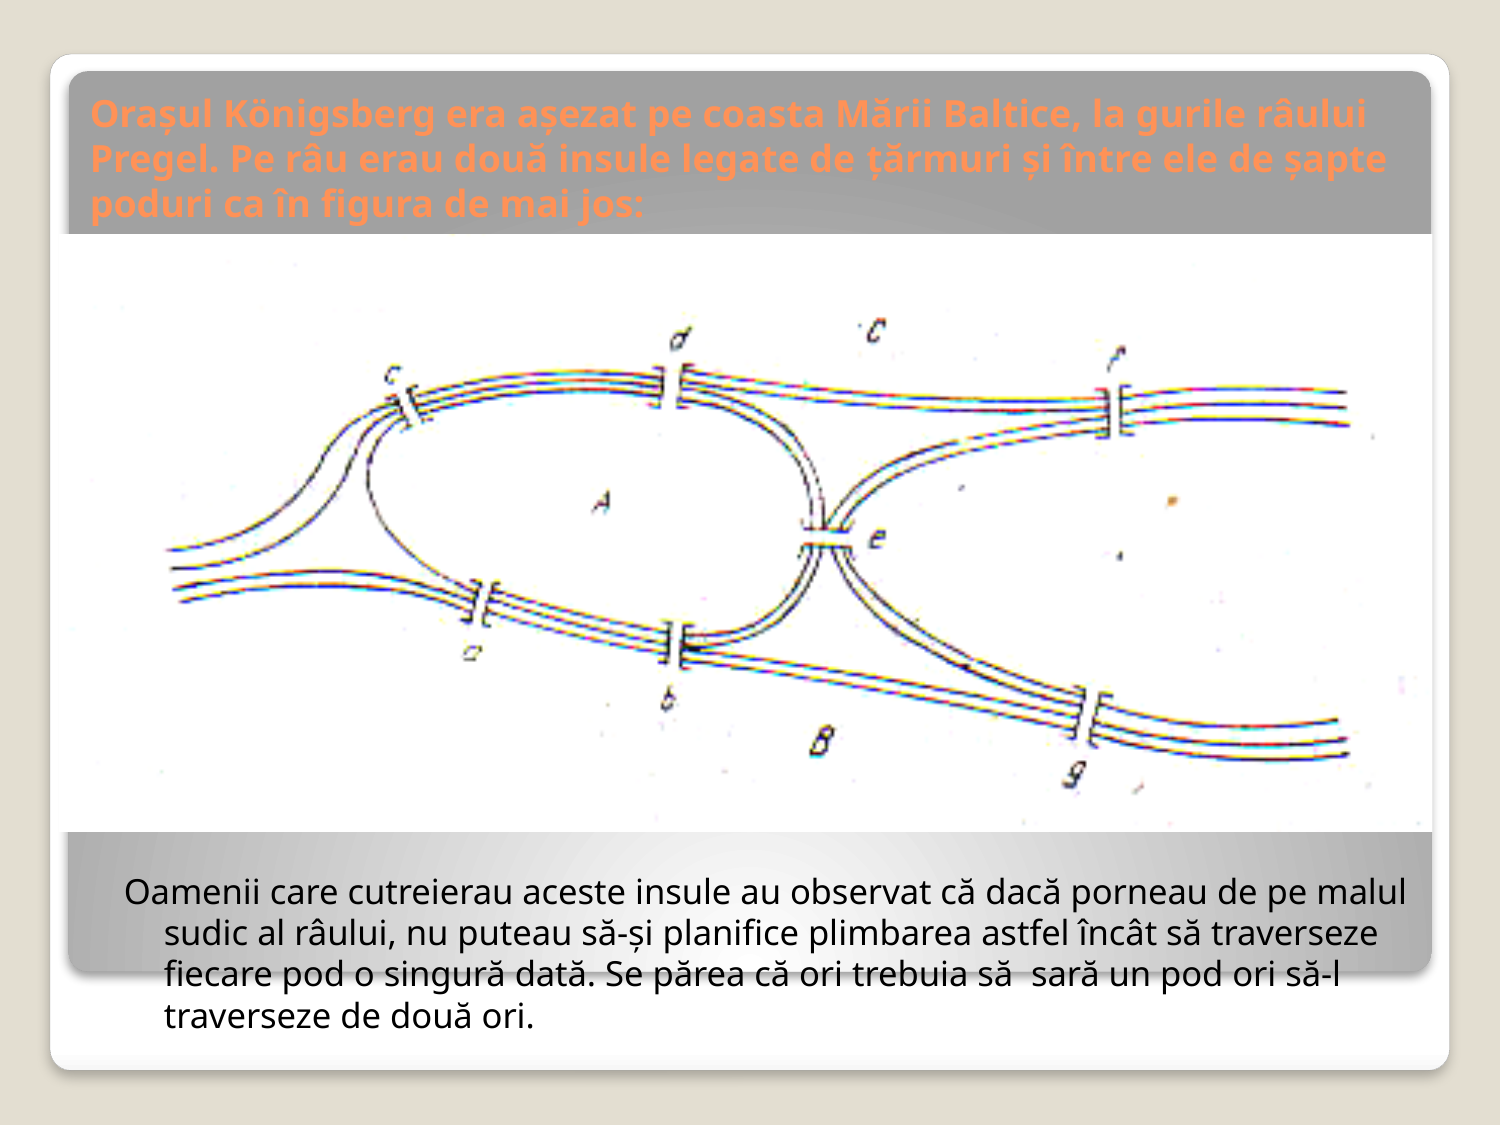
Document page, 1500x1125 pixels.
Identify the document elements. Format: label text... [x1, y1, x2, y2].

title Oraşul Königsberg era aşezat pe coasta Mării Baltice, la gurile râului Pregel. Pe râu erau două insule legate de ţărmuri şi între ele de şapte poduri ca în figura de mai jos: [75, 70, 1425, 233]
picture [58, 234, 1433, 833]
list Oamenii care cutreierau aceste insule au observat că dacă porneau de pe malul sudic al râului, nu puteau să-şi planifice plimbarea astfel încât să traverseze fiecare pod o singură dată. Se părea că ori trebuia să sară un pod ori să-l traverseze de două ori. [93, 808, 1442, 1043]
